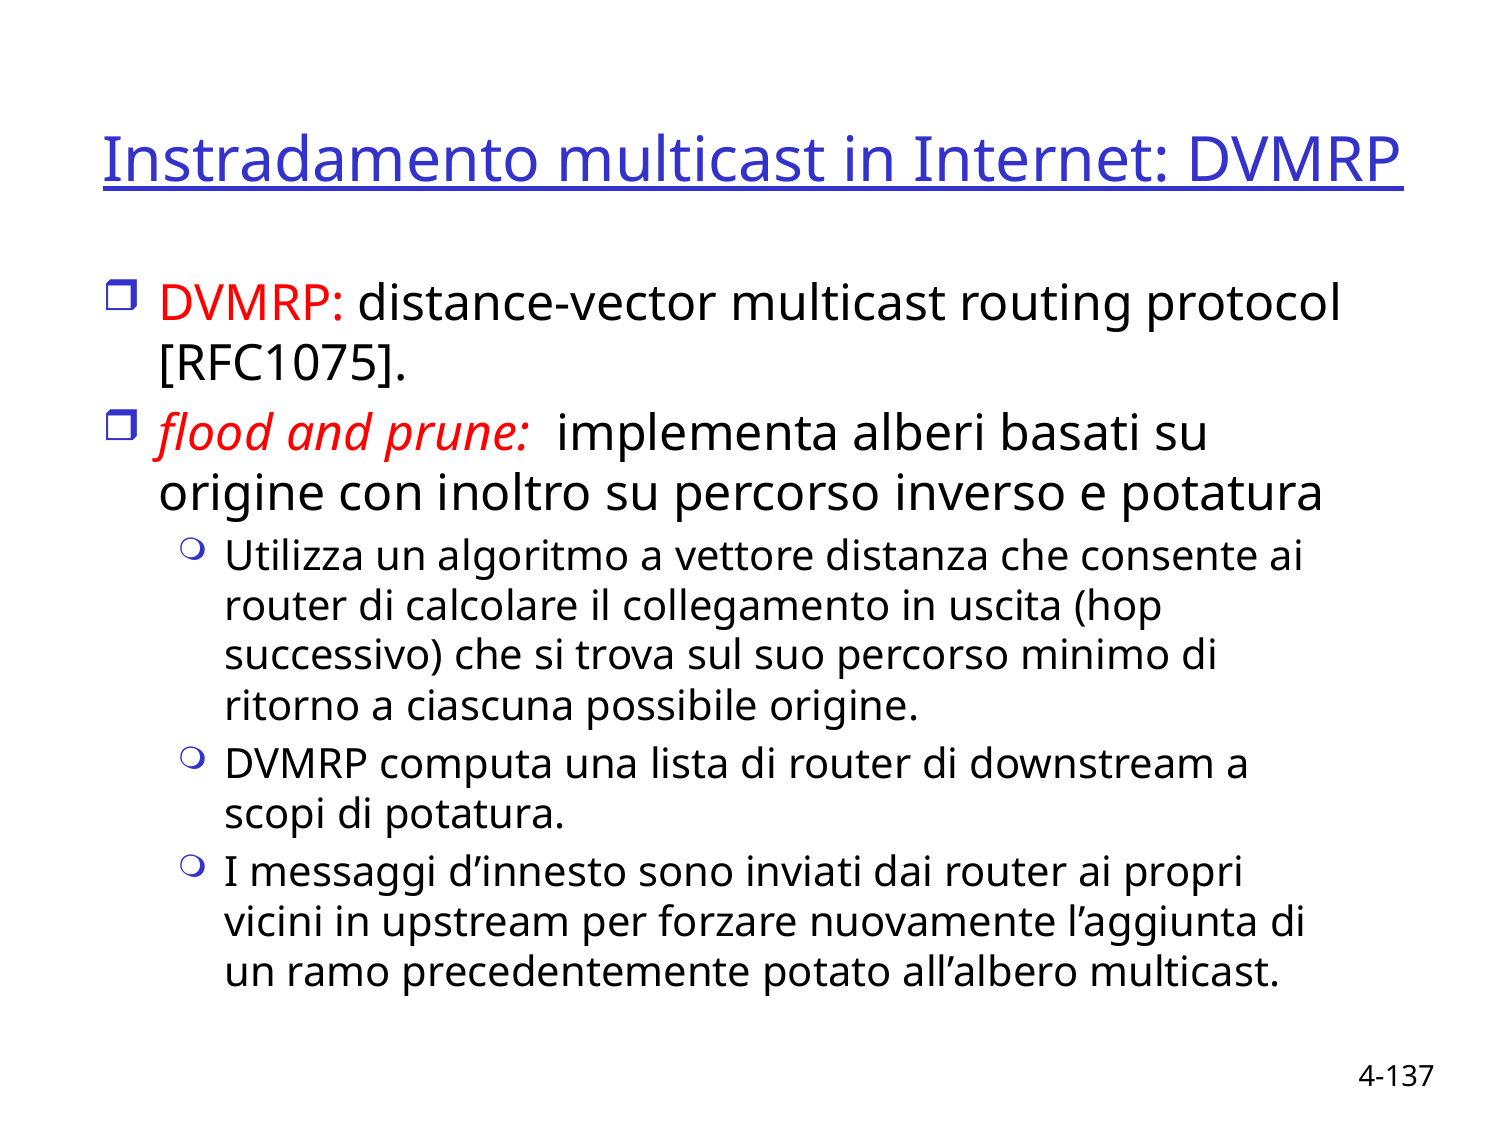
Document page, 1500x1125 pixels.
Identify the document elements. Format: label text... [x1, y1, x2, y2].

title Instradamento multicast in Internet: DVMRP [87, 99, 1438, 213]
slide_number 4-137 [1338, 1049, 1451, 1125]
list DVMRP: distance-vector multicast routing protocol [RFC1075]. flood and prune: implementa alberi basati su origine con inoltro su percorso inverso e potatura Utilizza un algoritmo a vettore distanza che consente ai router di calcolare il collegamento in uscita (hop successivo) che si trova sul suo percorso minimo di ritorno a ciascuna possibile origine. DVMRP computa una lista di router di downstream a scopi di potatura. I messaggi d’innesto sono inviati dai router ai propri vicini in upstream per forzare nuovamente l’aggiunta di un ramo precedentemente potato all’albero multicast. [87, 262, 1363, 1026]
